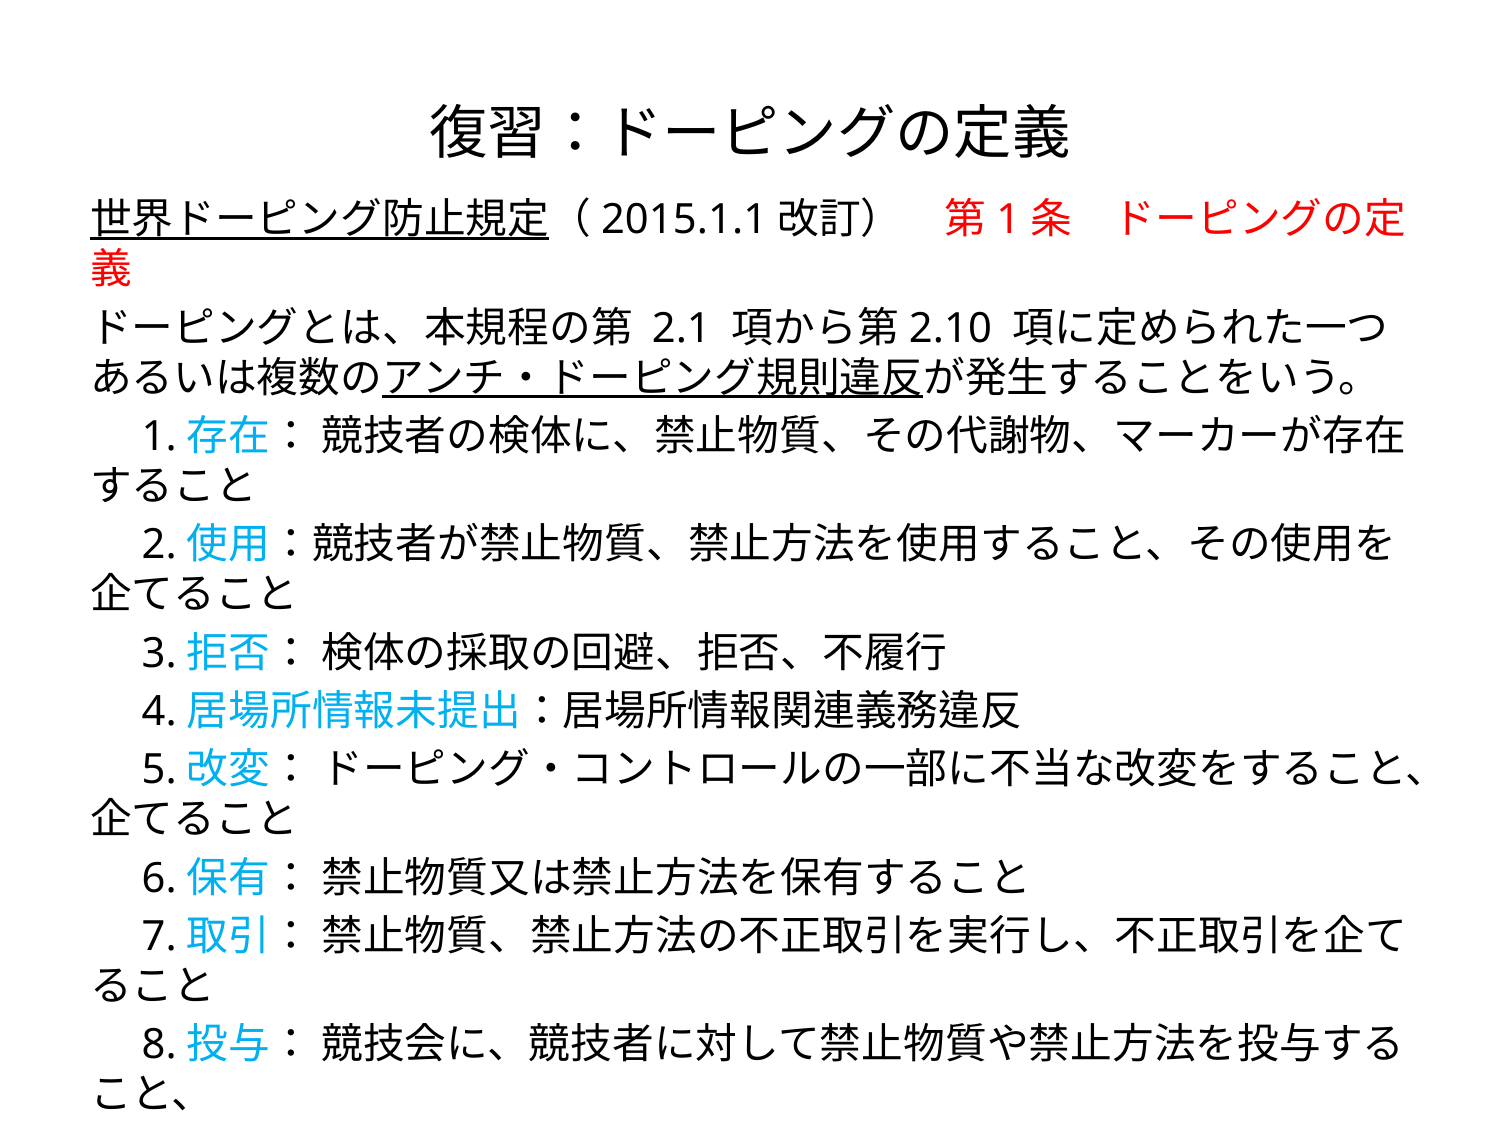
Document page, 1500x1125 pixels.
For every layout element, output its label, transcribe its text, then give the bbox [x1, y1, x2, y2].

title 復習：ドーピングの定義 [75, 54, 1425, 184]
list 世界ドーピング防止規定（2015.1.1改訂） 第1条 ドーピングの定義 ドーピングとは、本規程の第 2.1 項から第2.10 項に定められた一つあるいは複数のアンチ・ドーピング規則違反が発生することをいう。 1.存在： 競技者の検体に、禁止物質、その代謝物、マーカーが存在すること 2.使用：競技者が禁止物質、禁止方法を使用すること、その使用を企てること 3.拒否： 検体の採取の回避、拒否、不履行 4.居場所情報未提出：居場所情報関連義務違反 5.改変： ドーピング・コントロールの一部に不当な改変をすること、企てること 6.保有： 禁止物質又は禁止方法を保有すること 7.取引： 禁止物質、禁止方法の不正取引を実行し、不正取引を企てること 8.投与： 競技会に、競技者に対して禁止物質や禁止方法を投与すること、 投与を企てること、又は、競技会外において、競技者に対して競技会 外で禁止されている禁止物質、禁止方法を投与すること、企てること。 9.関与：違反に関与すること 10. 特定の対象者との関わりの禁止 [75, 184, 1425, 1035]
